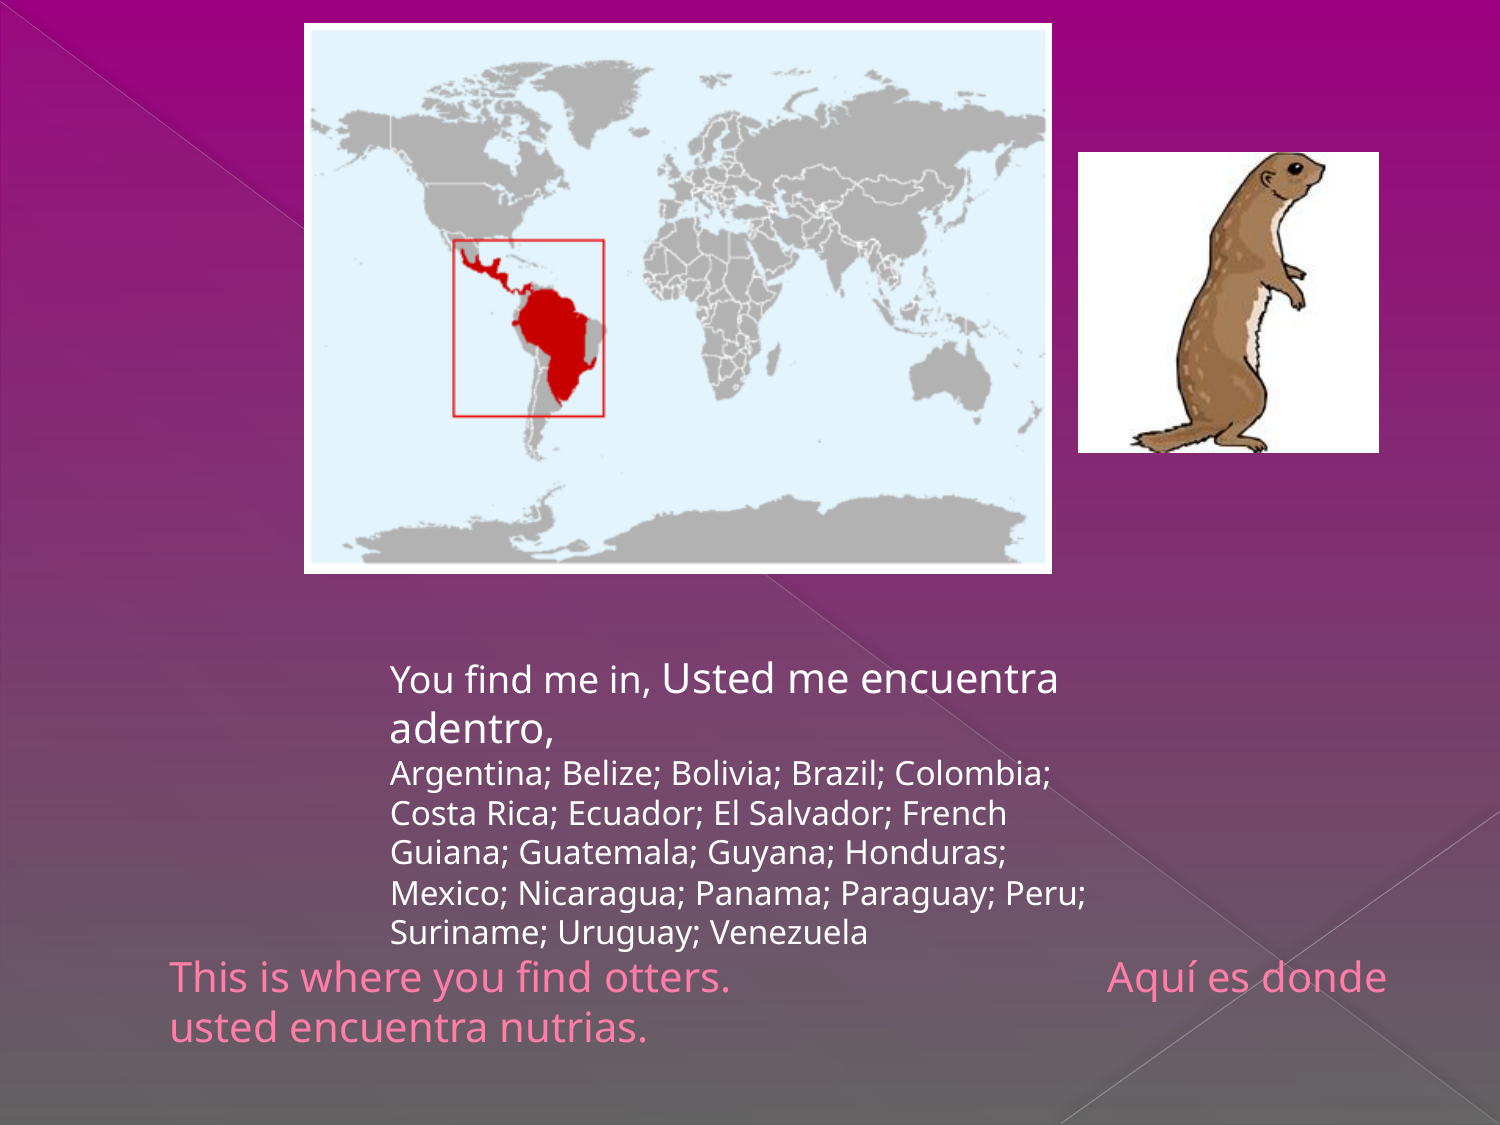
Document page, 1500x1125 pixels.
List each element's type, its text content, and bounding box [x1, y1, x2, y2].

picture [304, 23, 1052, 574]
picture [1077, 152, 1379, 453]
title This is where you find otters. Aquí es donde usted encuentra nutrias. [75, 925, 1425, 1125]
text_box You find me in, Usted me encuentra adentro, Argentina; Belize; Bolivia; Brazil; Colombia; Costa Rica; Ecuador; El Salvador; French Guiana; Guatemala; Guyana; Honduras; Mexico; Nicaragua; Panama; Paraguay; Peru; Suriname; Uruguay; Venezuela [374, 644, 1125, 959]
